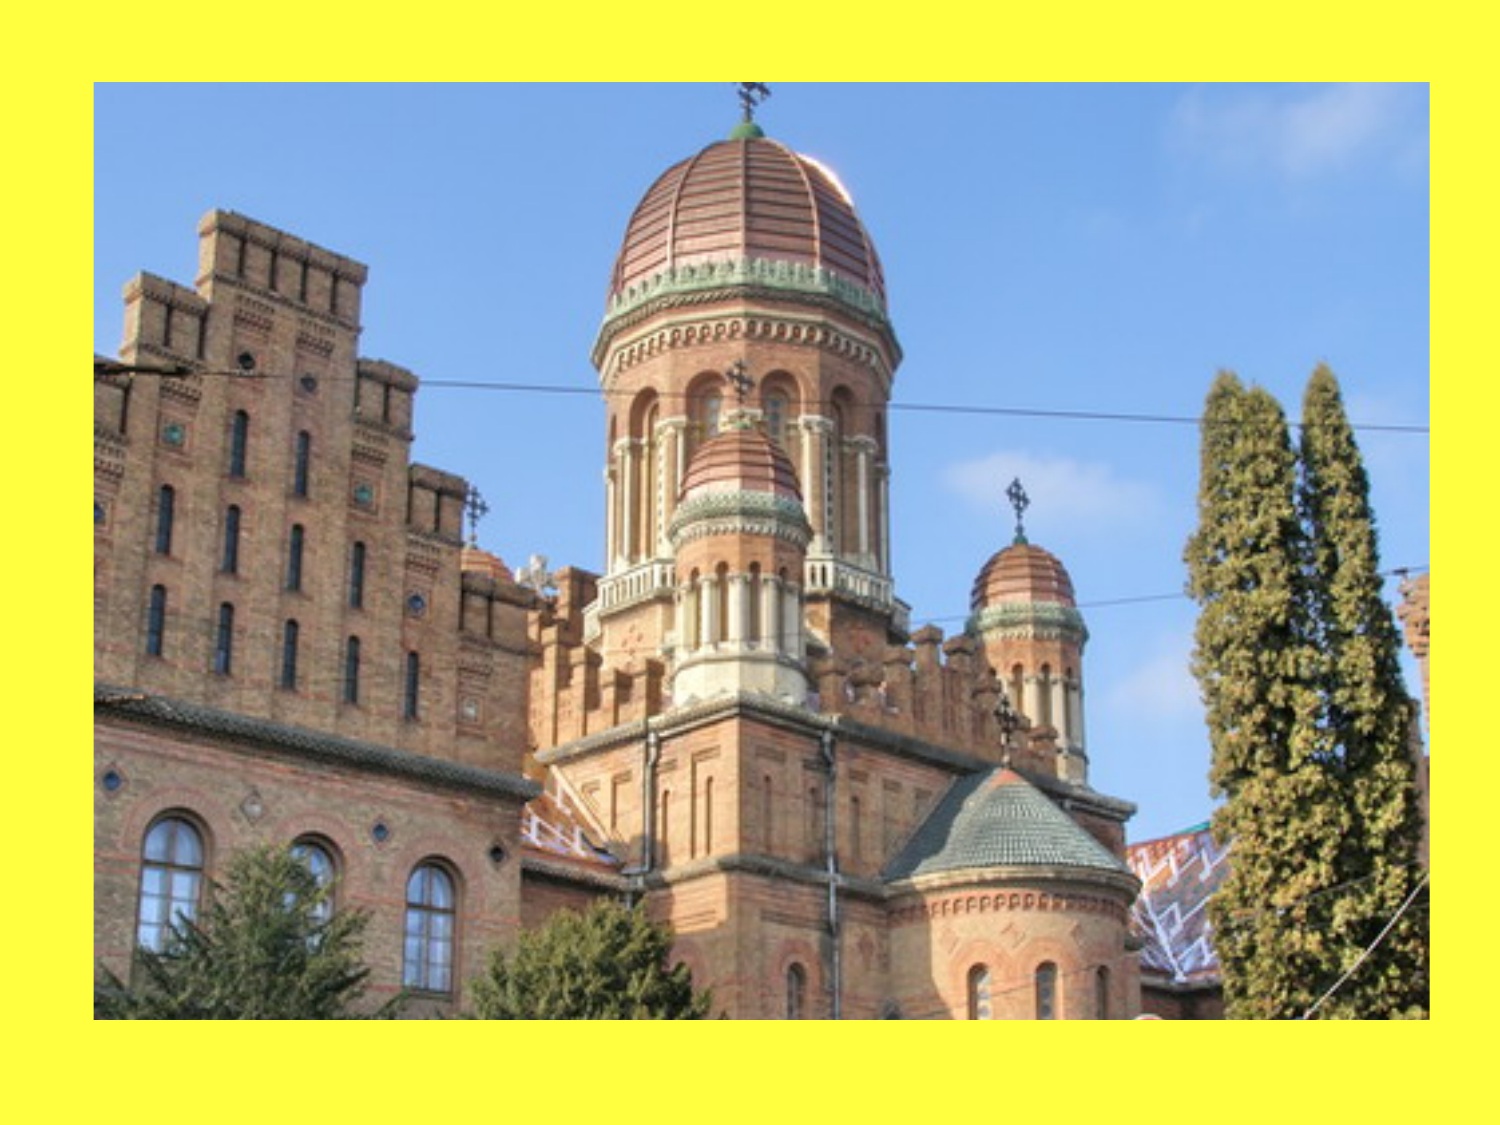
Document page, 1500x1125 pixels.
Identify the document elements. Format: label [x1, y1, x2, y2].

list [93, 81, 1430, 1020]
